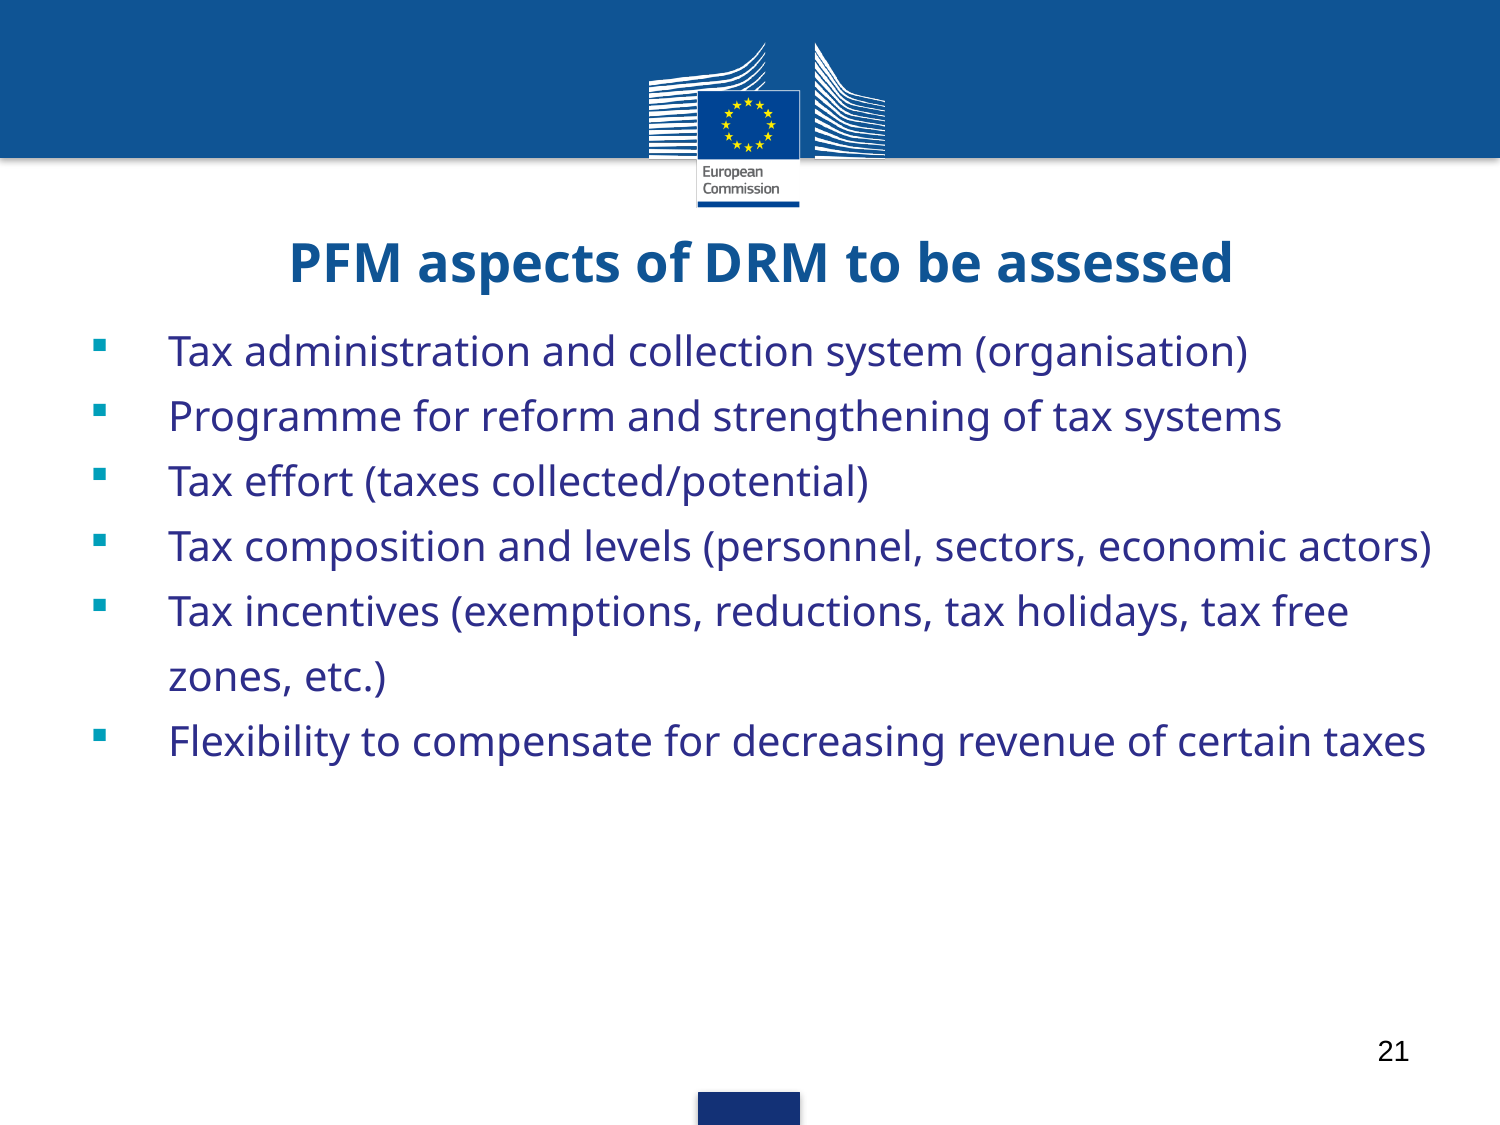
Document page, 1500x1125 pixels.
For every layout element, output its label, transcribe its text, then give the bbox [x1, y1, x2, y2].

picture [649, 42, 885, 208]
title PFM aspects of DRM to be assessed [64, 219, 1416, 302]
list Tax administration and collection system (organisation) Programme for reform and strengthening of tax systems Tax effort (taxes collected/potential) Tax composition and levels (personnel, sectors, economic actors) Tax incentives (exemptions, reductions, tax holidays, tax free zones, etc.) Flexibility to compensate for decreasing revenue of certain taxes [0, 302, 1500, 1036]
slide_number 21 [1074, 1024, 1426, 1103]
